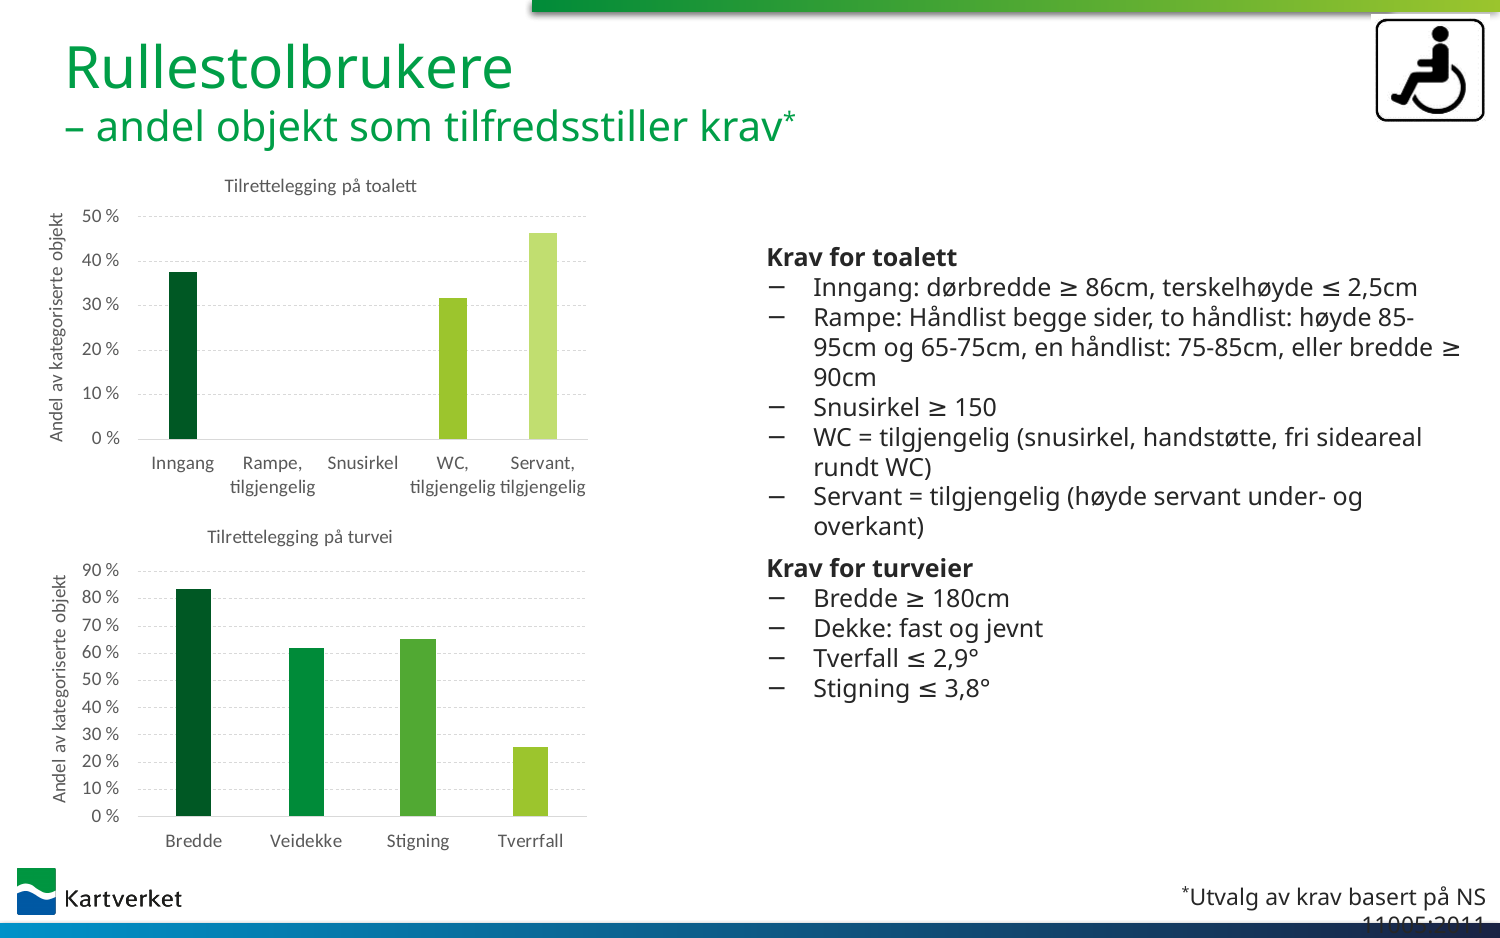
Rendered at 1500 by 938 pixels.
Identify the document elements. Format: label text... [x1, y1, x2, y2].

picture [41, 520, 598, 859]
text_box Krav for turveier Bredde ≥ 180cm Dekke: fast og jevnt Tverfall ≤ 2,9° Stigning ≤ 3,8° [751, 545, 1483, 710]
text_box Rullestolbrukere – andel objekt som tilfredsstiller krav* [49, 14, 1431, 158]
picture [41, 166, 599, 505]
picture [1371, 13, 1491, 127]
text_box Krav for toalett Inngang: dørbredde ≥ 86cm, terskelhøyde ≤ 2,5cm Rampe: Håndlist begge sider, to håndlist: høyde 85-95cm og 65-75cm, en håndlist: 75-85cm, eller bredde ≥ 90cm Snusirkel ≥ 150 WC = tilgjengelig (snusirkel, handstøtte, fri sideareal rundt WC) Servant = tilgjengelig (høyde servant under- og overkant) [751, 234, 1483, 545]
text_box *Utvalg av krav basert på NS 11005:2011 [1068, 873, 1500, 938]
